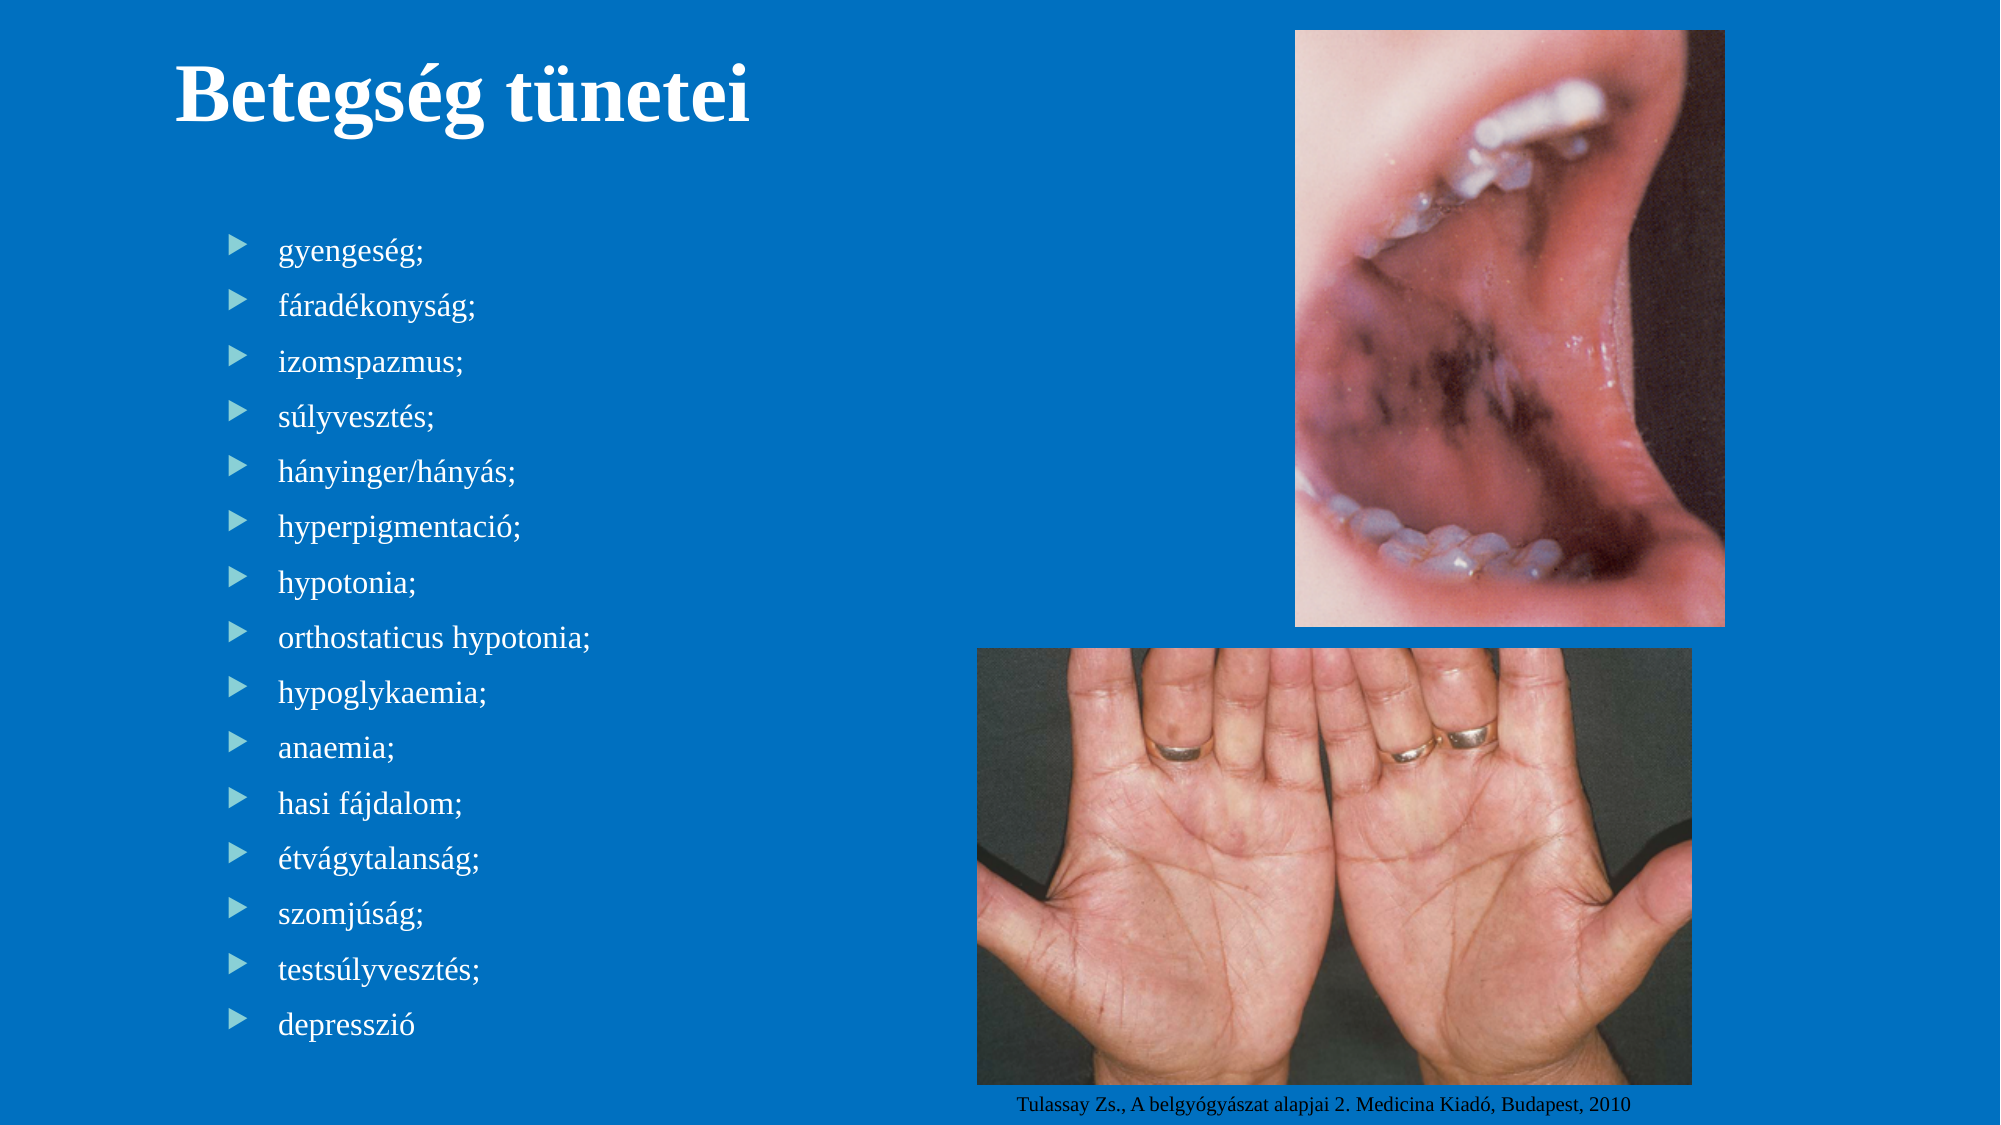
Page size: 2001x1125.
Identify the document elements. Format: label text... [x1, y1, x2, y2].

picture [976, 647, 1692, 1085]
title Betegség tünetei [160, 30, 1294, 204]
text_box Tulassay Zs., A belgyógyászat alapjai 2. Medicina Kiadó, Budapest, 2010 [1001, 1093, 1692, 1124]
picture [1294, 30, 1726, 627]
list gyengeség; fáradékonyság; izomspazmus; súlyvesztés; hányinger/hányás; hyperpigmentació; hypotonia; orthostaticus hypotonia; hypoglykaemia; anaemia; hasi fájdalom; étvágytalanság; szomjúság; testsúlyvesztés; depresszió [211, 221, 1562, 1053]
